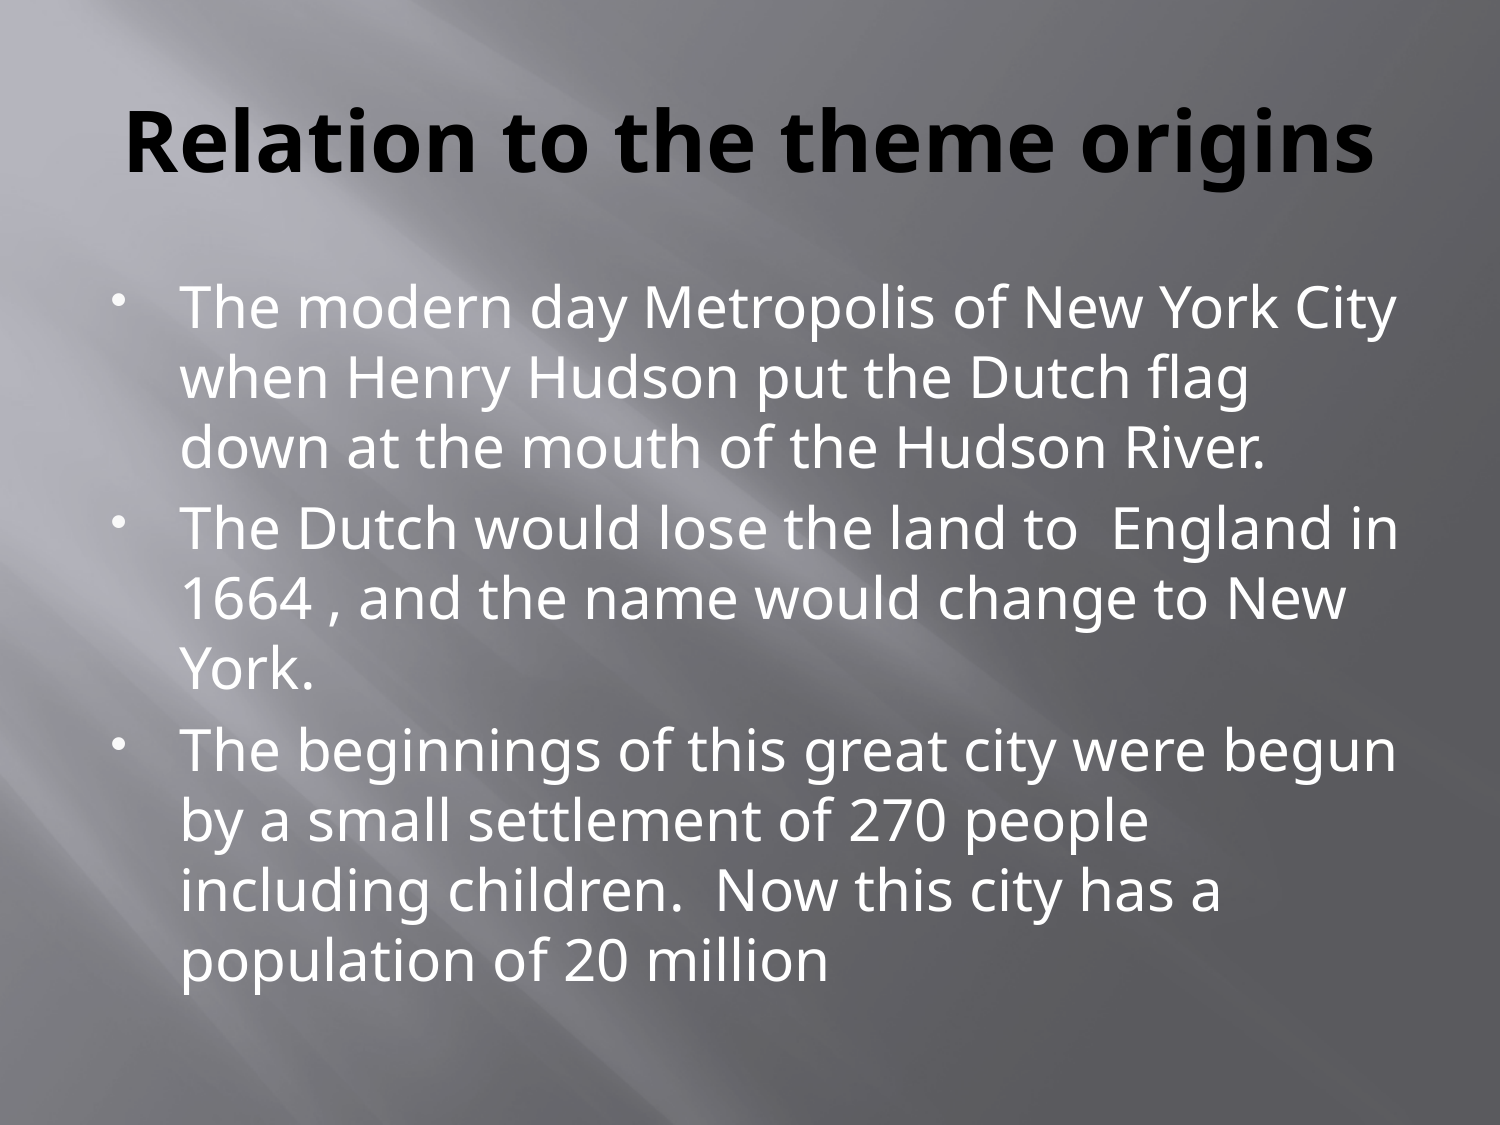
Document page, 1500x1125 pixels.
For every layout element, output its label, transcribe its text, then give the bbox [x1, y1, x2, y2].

title Relation to the theme origins [75, 45, 1425, 233]
list The modern day Metropolis of New York City when Henry Hudson put the Dutch flag down at the mouth of the Hudson River. The Dutch would lose the land to England in 1664 , and the name would change to New York. The beginnings of this great city were begun by a small settlement of 270 people including children. Now this city has a population of 20 million [75, 262, 1425, 1035]
